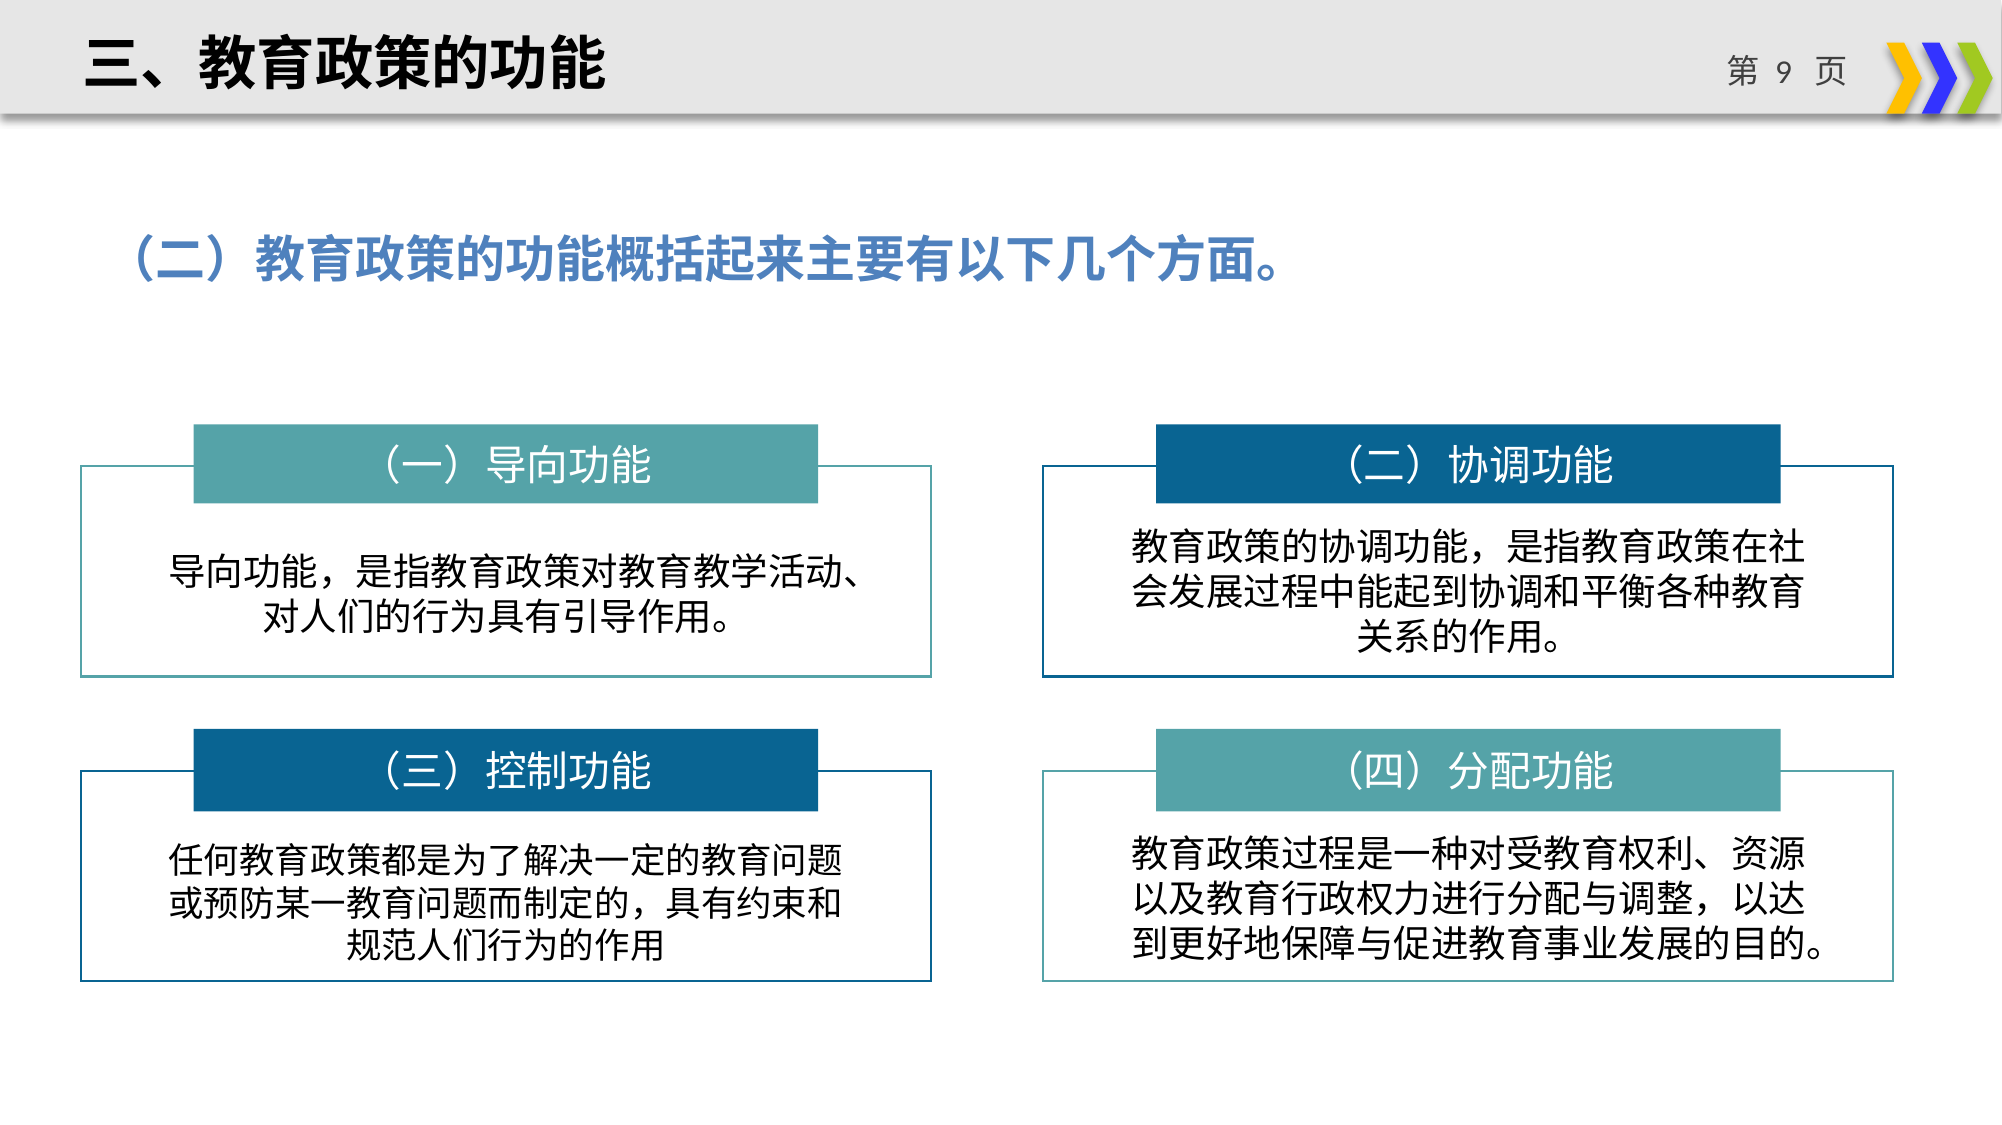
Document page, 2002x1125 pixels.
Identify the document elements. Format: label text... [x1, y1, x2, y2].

text_box [1043, 466, 1894, 677]
text_box （三）控制功能 [193, 728, 819, 812]
text_box （二）协调功能 [1156, 424, 1781, 504]
text_box 教育政策过程是一种对受教育权利、资源以及教育行政权力进行分配与调整，以达到更好地保障与促进教育事业发展的目的。 [1105, 822, 1832, 978]
text_box 教育政策的协调功能，是指教育政策在社会发展过程中能起到协调和平衡各种教育关系的作用。 [1105, 515, 1832, 660]
text_box 导向功能，是指教育政策对教育教学活动、对人们的行为具有引导作用。 [143, 540, 869, 660]
text_box （四）分配功能 [1156, 728, 1781, 812]
text_box （一）导向功能 [193, 424, 819, 504]
text_box [80, 770, 931, 981]
text_box 三、教育政策的功能 [67, 19, 1008, 104]
text_box [1043, 770, 1894, 981]
text_box 任何教育政策都是为了解决一定的教育问题或预防某一教育问题而制定的，具有约束和规范人们行为的作用 [143, 830, 869, 978]
text_box [80, 466, 931, 677]
text_box （二）教育政策的功能概括起来主要有以下几个方面。 [90, 219, 1288, 295]
